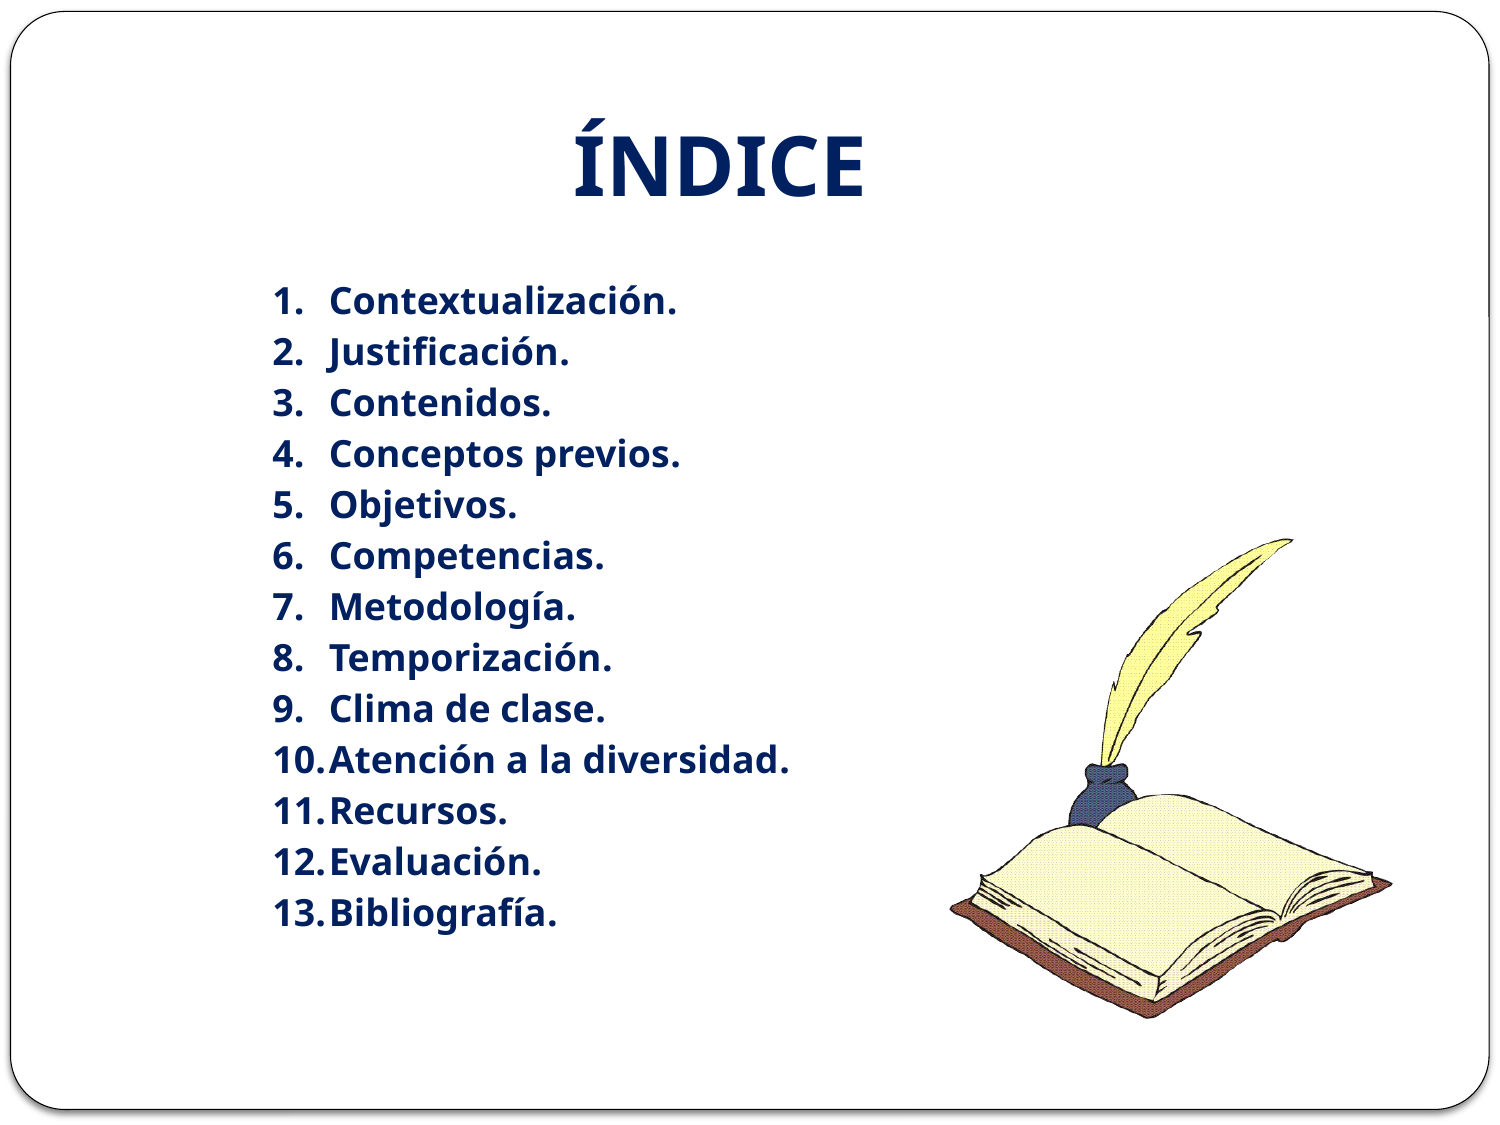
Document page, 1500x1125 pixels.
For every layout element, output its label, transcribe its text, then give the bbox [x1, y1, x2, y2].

text_box ÍNDICE [316, 105, 1125, 221]
text_box Contextualización. Justificación. Contenidos. Conceptos previos. Objetivos. Competencias. Metodología. Temporización. Clima de clase. Atención a la diversidad. Recursos. Evaluación. Bibliografía. [257, 269, 1325, 1125]
picture [948, 538, 1393, 1019]
